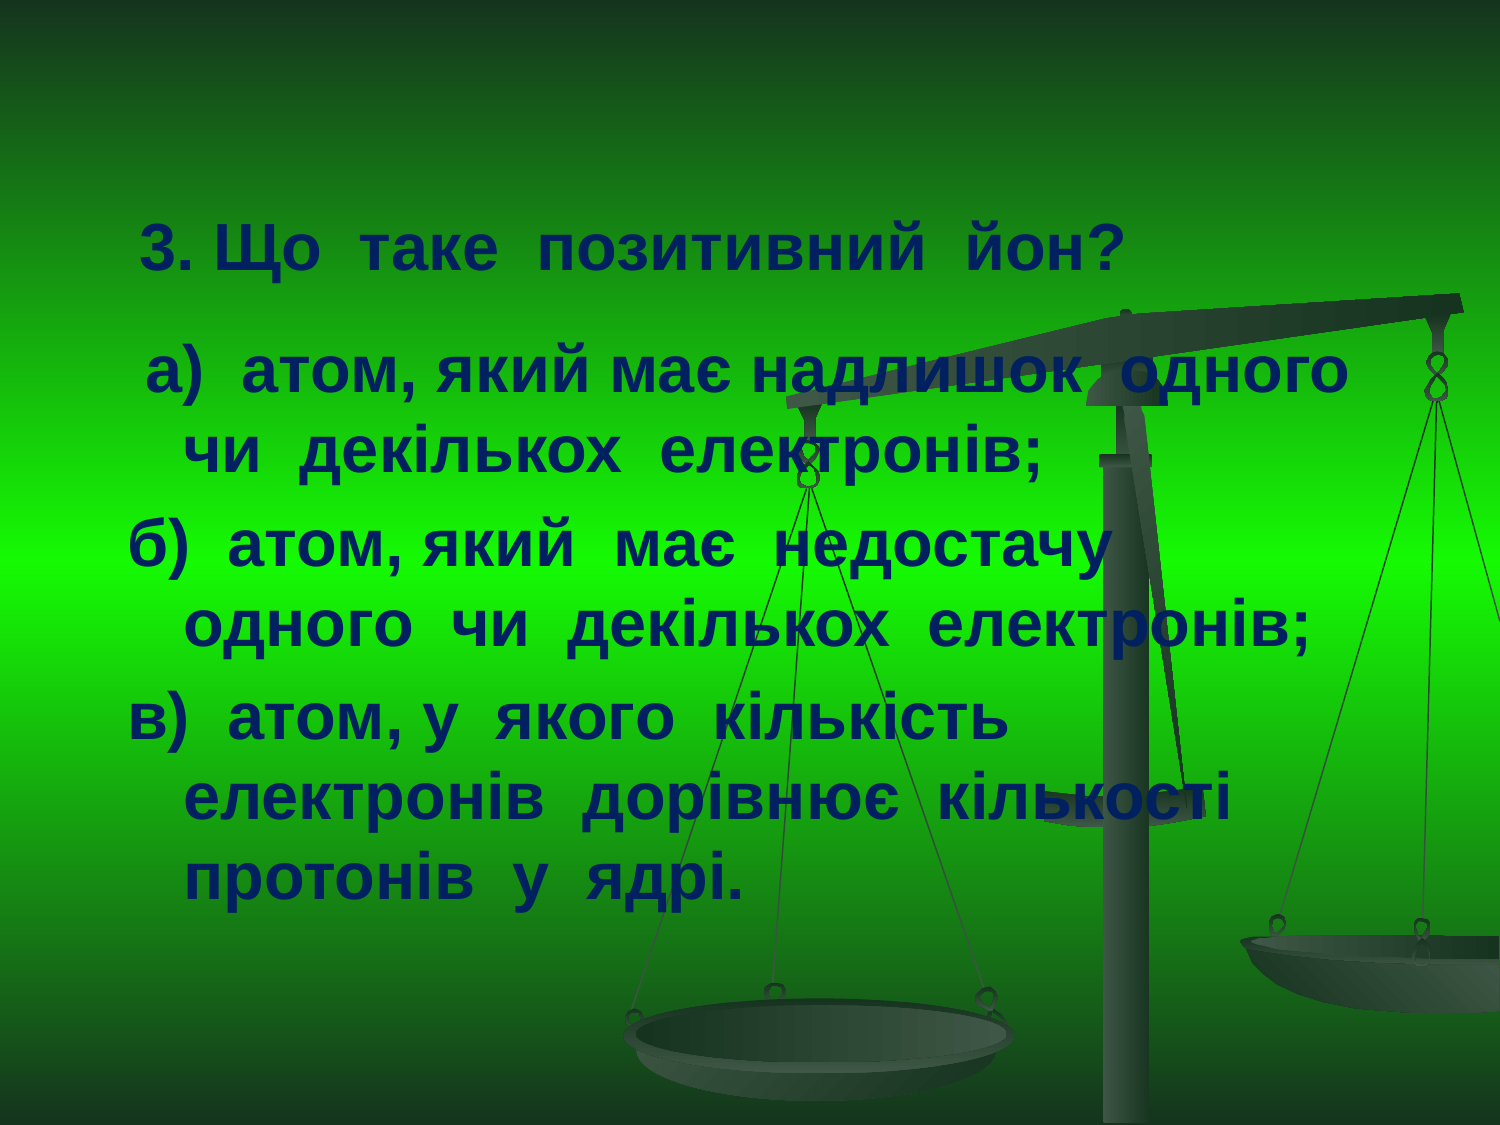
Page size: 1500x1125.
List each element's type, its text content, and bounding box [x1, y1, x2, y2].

list 3. Що таке позитивний йон? а) атом, який має надлишок одного чи декількох електронів; б) атом, який має недостачу одного чи декількох електронів; в) атом, у якого кількість електронів дорівнює кількості протонів у ядрі. [112, 196, 1388, 1125]
